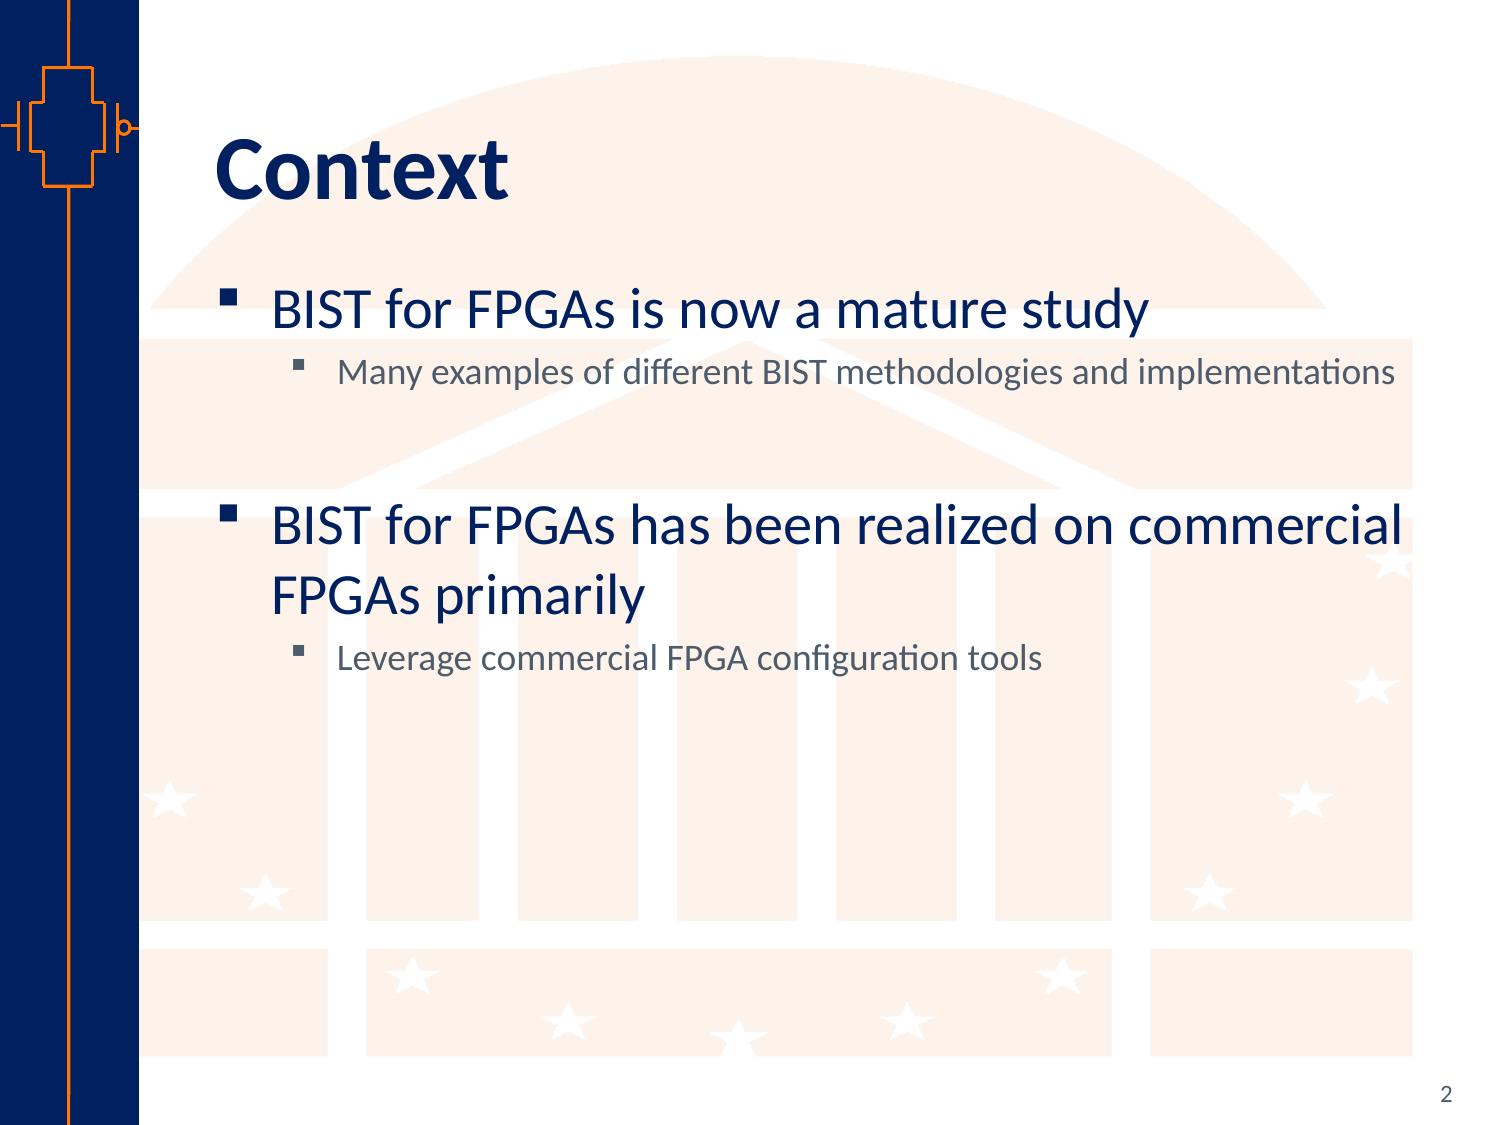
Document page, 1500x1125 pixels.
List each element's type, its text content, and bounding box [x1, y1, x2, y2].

title Context [200, 37, 1388, 225]
slide_number 2 [1425, 1062, 1488, 1123]
list BIST for FPGAs is now a mature study Many examples of different BIST methodologies and implementations BIST for FPGAs has been realized on commercial FPGAs primarily Leverage commercial FPGA configuration tools [200, 262, 1425, 988]
